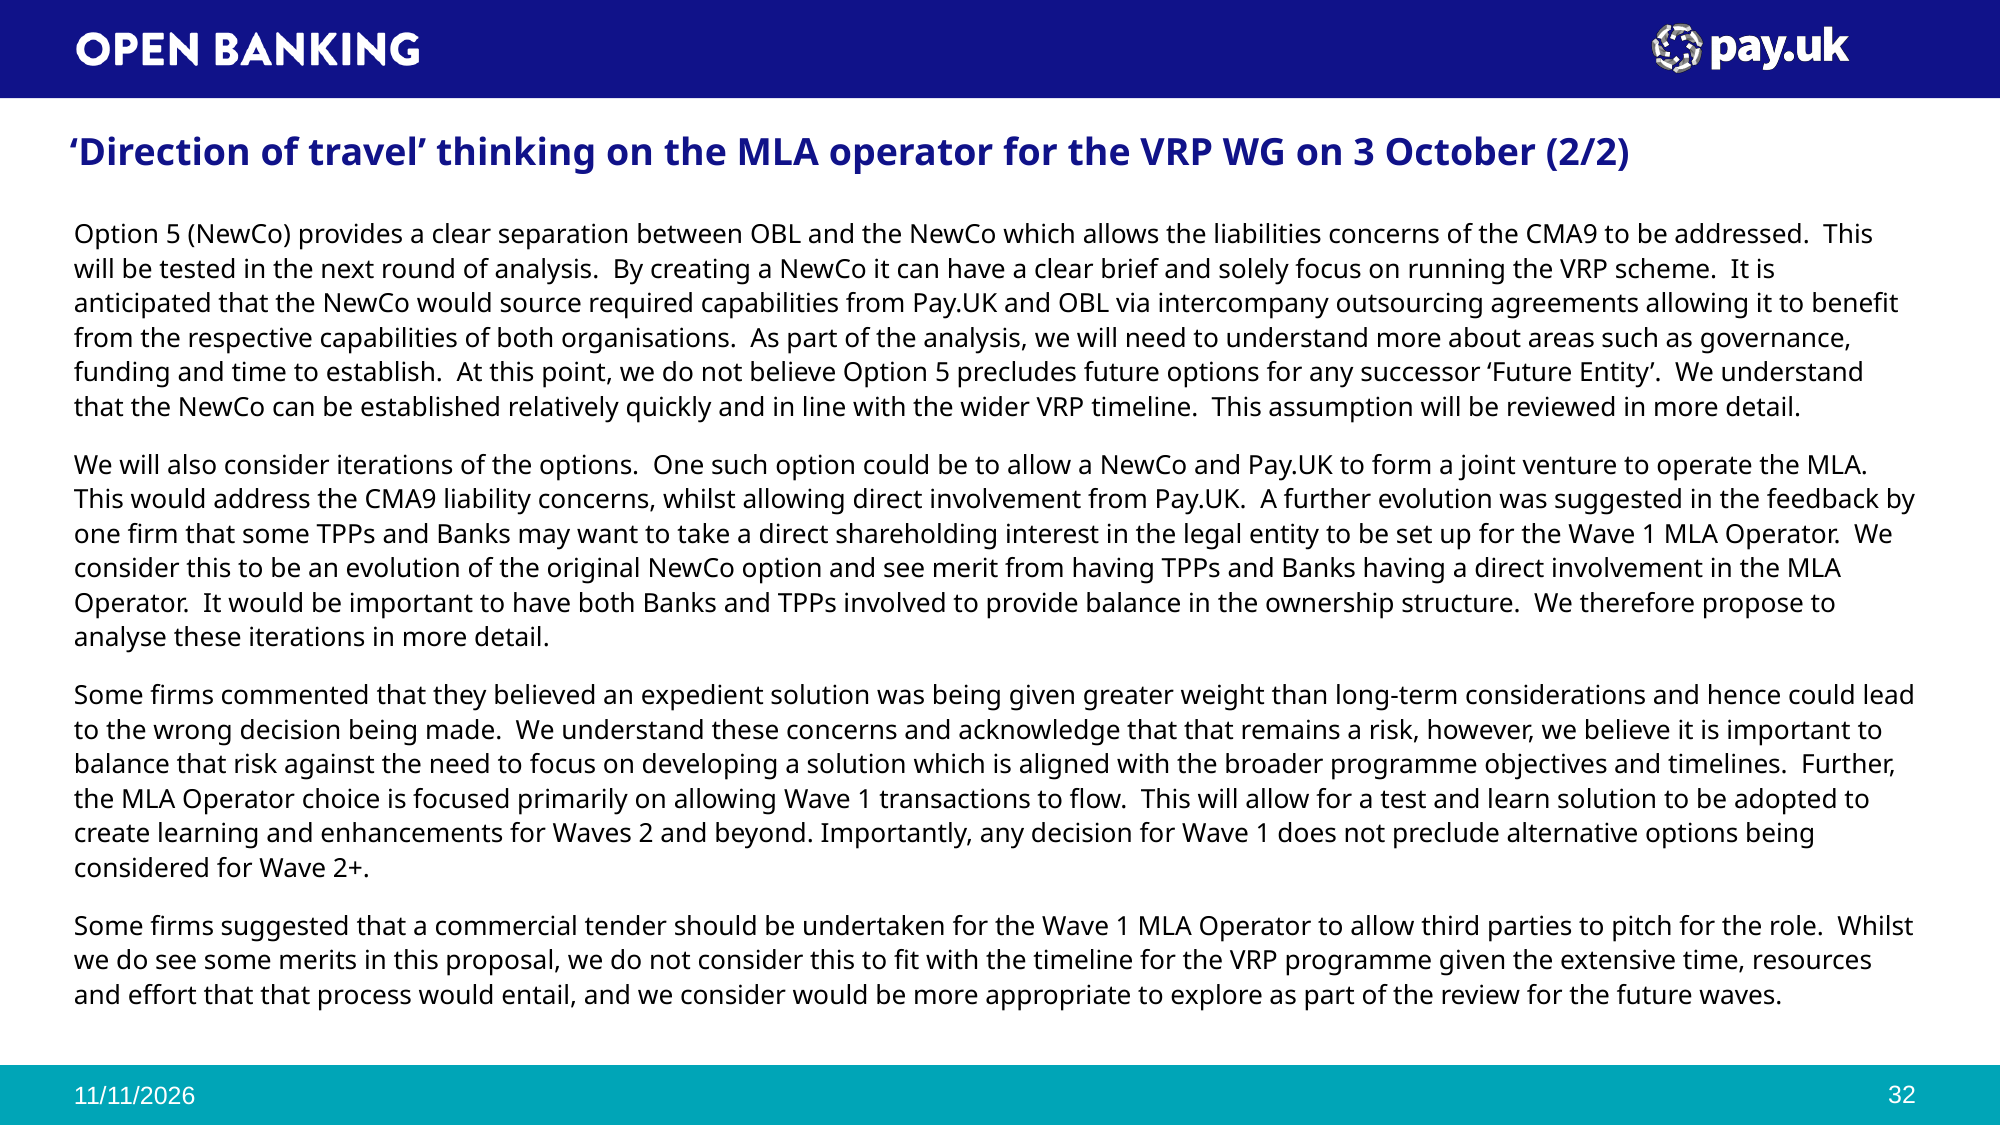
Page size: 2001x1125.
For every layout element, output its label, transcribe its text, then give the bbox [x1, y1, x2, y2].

title ‘Direction of travel’ thinking on the MLA operator for the VRP WG on 3 October (2/2) [54, 125, 1734, 207]
footer [662, 1064, 1338, 1124]
list Option 5 (NewCo) provides a clear separation between OBL and the NewCo which allows the liabilities concerns of the CMA9 to be addressed. This will be tested in the next round of analysis. By creating a NewCo it can have a clear brief and solely focus on running the VRP scheme. It is anticipated that the NewCo would source required capabilities from Pay.UK and OBL via intercompany outsourcing agreements allowing it to benefit from the respective capabilities of both organisations. As part of the analysis, we will need to understand more about areas such as governance, funding and time to establish. At this point, we do not believe Option 5 precludes future options for any successor ‘Future Entity’. We understand that the NewCo can be established relatively quickly and in line with the wider VRP timeline. This assumption will be reviewed in more detail. We will also consider iterations of the options. One such option could be to allow a NewCo and Pay.UK to form a joint venture to operate the MLA. This would address the CMA9 liability concerns, whilst allowing direct involvement from Pay.UK. A further evolution was suggested in the feedback by one firm that some TPPs and Banks may want to take a direct shareholding interest in the legal entity to be set up for the Wave 1 MLA Operator. We consider this to be an evolution of the original NewCo option and see merit from having TPPs and Banks having a direct involvement in the MLA Operator. It would be important to have both Banks and TPPs involved to provide balance in the ownership structure. We therefore propose to analyse these iterations in more detail. Some firms commented that they believed an expedient solution was being given greater weight than long-term considerations and hence could lead to the wrong decision being made. We understand these concerns and acknowledge that that remains a risk, however, we believe it is important to balance that risk against the need to focus on developing a solution which is aligned with the broader programme objectives and timelines. Further, the MLA Operator choice is focused primarily on allowing Wave 1 transactions to flow. This will allow for a test and learn solution to be adopted to create learning and enhancements for Waves 2 and beyond. Importantly, any decision for Wave 1 does not preclude alternative options being considered for Wave 2+. Some firms suggested that a commercial tender should be undertaken for the Wave 1 MLA Operator to allow third parties to pitch for the role. Whilst we do see some merits in this proposal, we do not consider this to fit with the timeline for the VRP programme given the extensive time, resources and effort that that process would entail, and we consider would be more appropriate to explore as part of the review for the future waves. [59, 206, 1936, 1018]
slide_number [59, 1065, 509, 1125]
slide_number 32 [1412, 1064, 1932, 1124]
picture [43, 0, 452, 99]
picture [1644, 12, 1856, 78]
